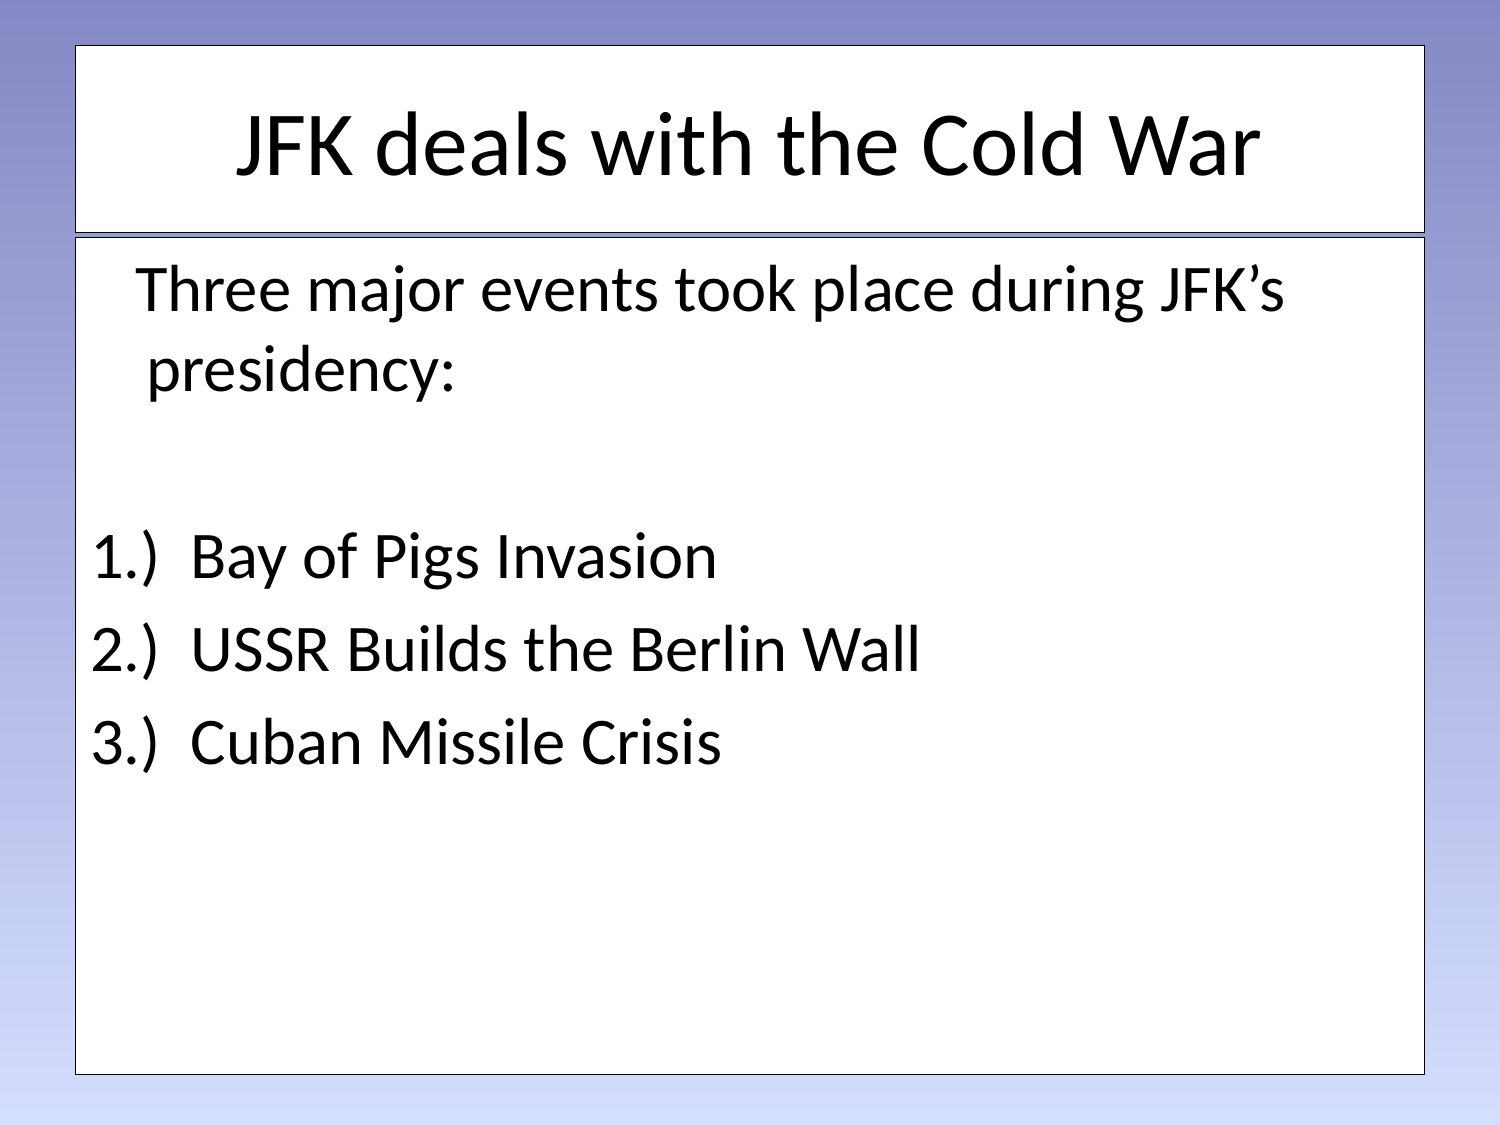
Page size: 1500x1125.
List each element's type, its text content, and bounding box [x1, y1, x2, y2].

list Three major events took place during JFK’s presidency: 1.) Bay of Pigs Invasion 2.) USSR Builds the Berlin Wall 3.) Cuban Missile Crisis [75, 237, 1425, 1075]
title JFK deals with the Cold War [75, 45, 1425, 233]
